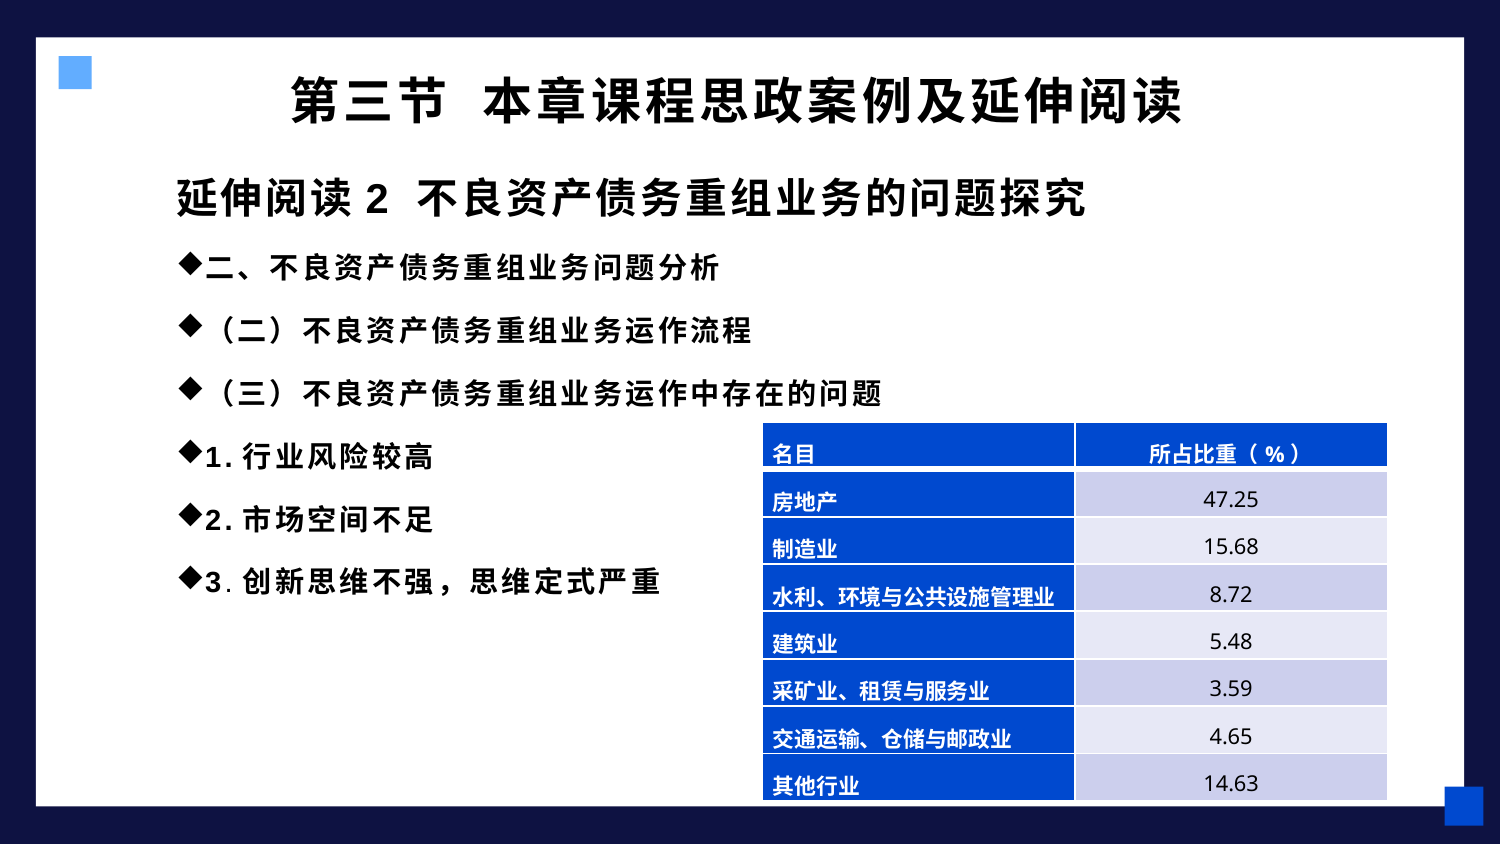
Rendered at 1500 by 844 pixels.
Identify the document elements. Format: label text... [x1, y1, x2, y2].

table_cell 制造业 [763, 518, 1074, 563]
table_cell 交通运输、仓储与邮政业 [763, 707, 1074, 753]
table_cell 8.72 [1076, 565, 1387, 610]
table_cell 其他行业 [763, 754, 1074, 800]
table_cell 4.65 [1076, 707, 1387, 753]
table_header 所占比重（%） [1076, 423, 1387, 466]
table_cell 14.63 [1076, 754, 1387, 800]
table_cell 5.48 [1076, 612, 1387, 658]
title 第三节 本章课程思政案例及延伸阅读 [141, 48, 1327, 138]
table_cell 采矿业、租赁与服务业 [763, 660, 1074, 705]
table_cell 房地产 [763, 472, 1074, 516]
table_cell 水利、环境与公共设施管理业 [763, 565, 1074, 610]
table_cell 15.68 [1076, 518, 1387, 563]
table_cell 3.59 [1076, 660, 1387, 705]
table_cell 47.25 [1076, 472, 1387, 516]
table_cell 建筑业 [763, 612, 1074, 658]
table_header 名目 [763, 423, 1074, 466]
list 延伸阅读2 不良资产债务重组业务的问题探究 二、不良资产债务重组业务问题分析 （二）不良资产债务重组业务运作流程 （三）不良资产债务重组业务运作中存在的问题 1.行业风险较高 2.市场空间不足 3.创新思维不强，思维定式严重 [159, 161, 1388, 586]
